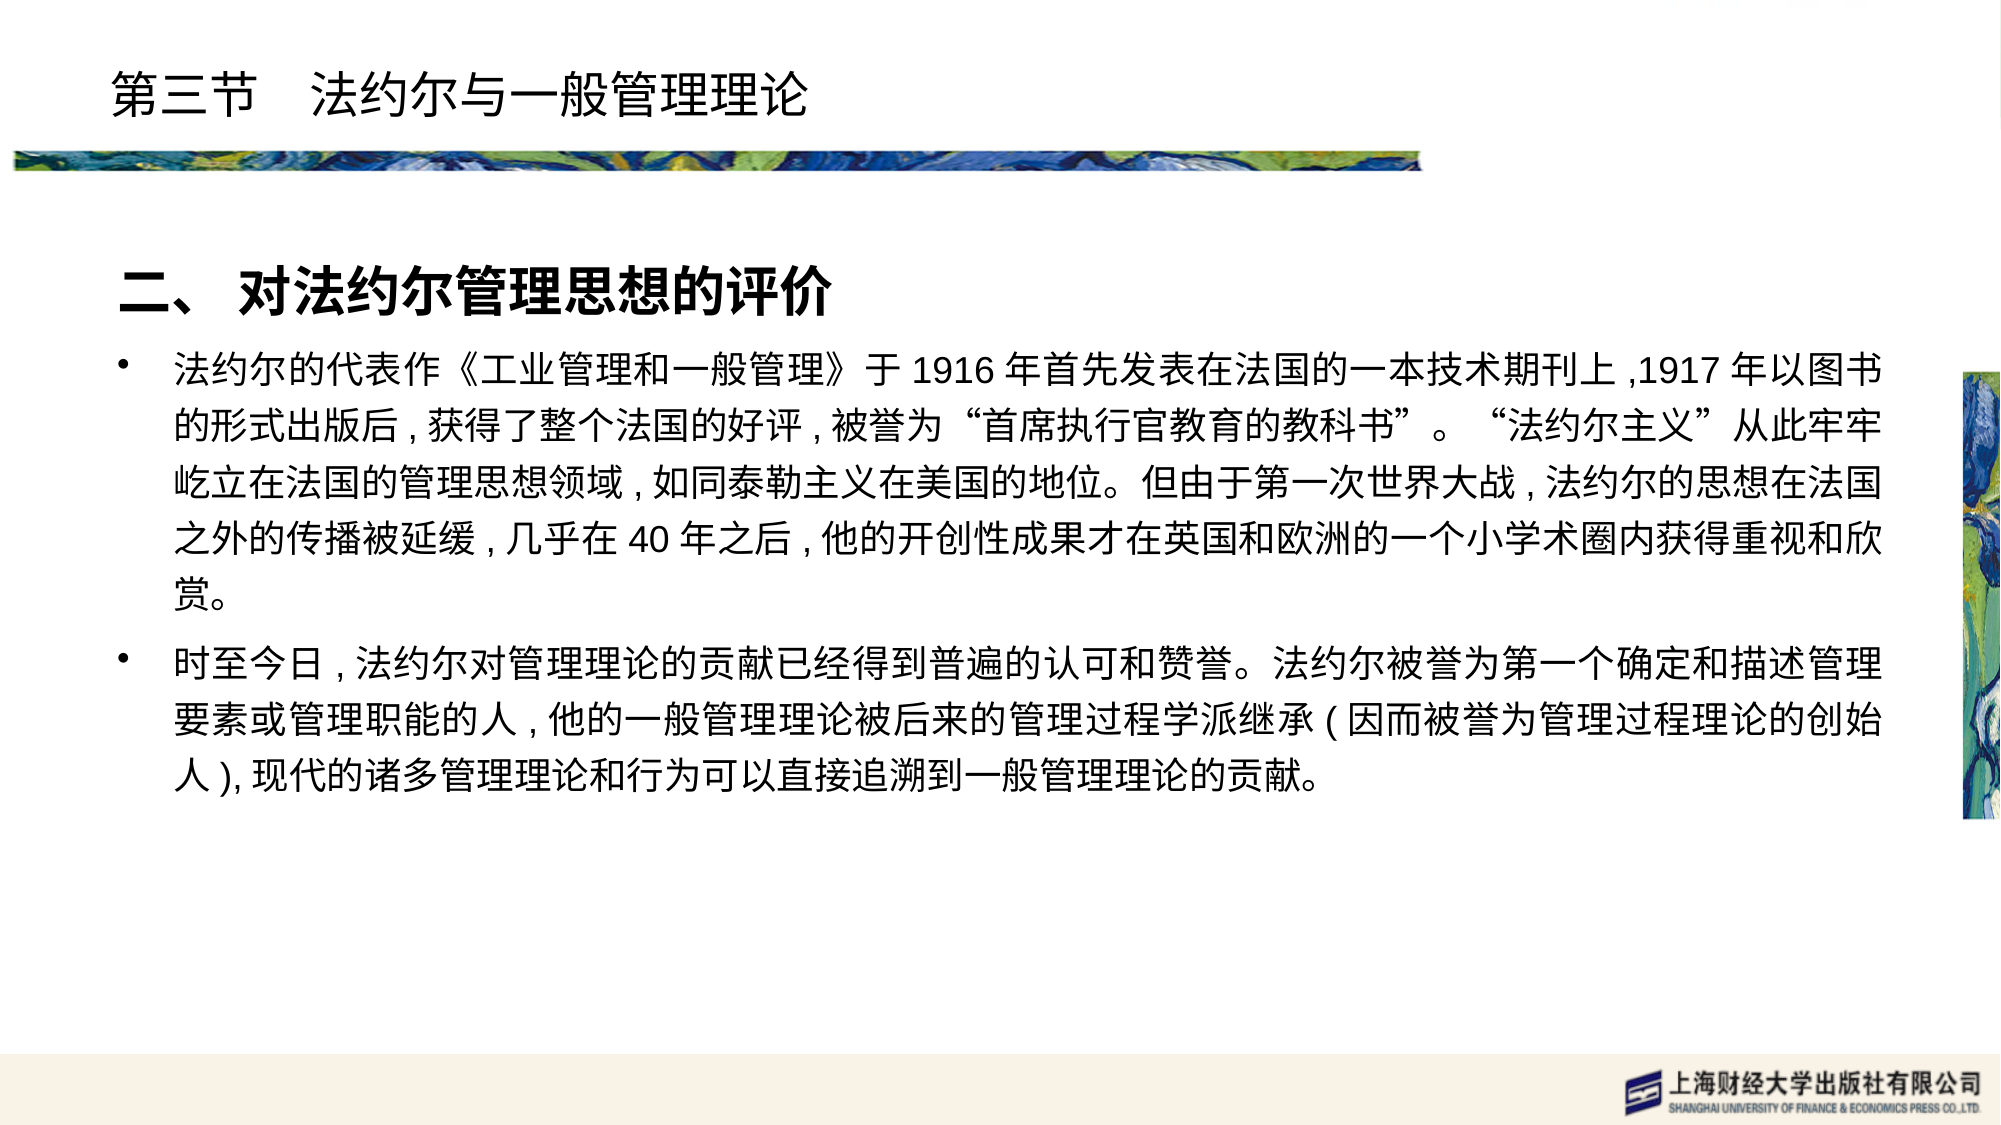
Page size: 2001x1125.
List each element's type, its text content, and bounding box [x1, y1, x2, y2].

list 二、 对法约尔管理思想的评价 法约尔的代表作《工业管理和一般管理》于1916年首先发表在法国的一本技术期刊上,1917年以图书的形式出版后,获得了整个法国的好评,被誉为“首席执行官教育的教科书”。“法约尔主义”从此牢牢屹立在法国的管理思想领域,如同泰勒主义在美国的地位。但由于第一次世界大战,法约尔的思想在法国之外的传播被延缓,几乎在40年之后,他的开创性成果才在英国和欧洲的一个小学术圈内获得重视和欣赏。 时至今日,法约尔对管理理论的贡献已经得到普遍的认可和赞誉。法约尔被誉为第一个确定和描述管理要素或管理职能的人,他的一般管理理论被后来的管理过程学派继承(因而被誉为管理过程理论的创始人),现代的诸多管理理论和行为可以直接追溯到一般管理理论的贡献。 [102, 233, 1898, 1032]
picture [0, 0, 2001, 1125]
title 第三节 法约尔与一般管理理论 [94, 42, 1451, 146]
